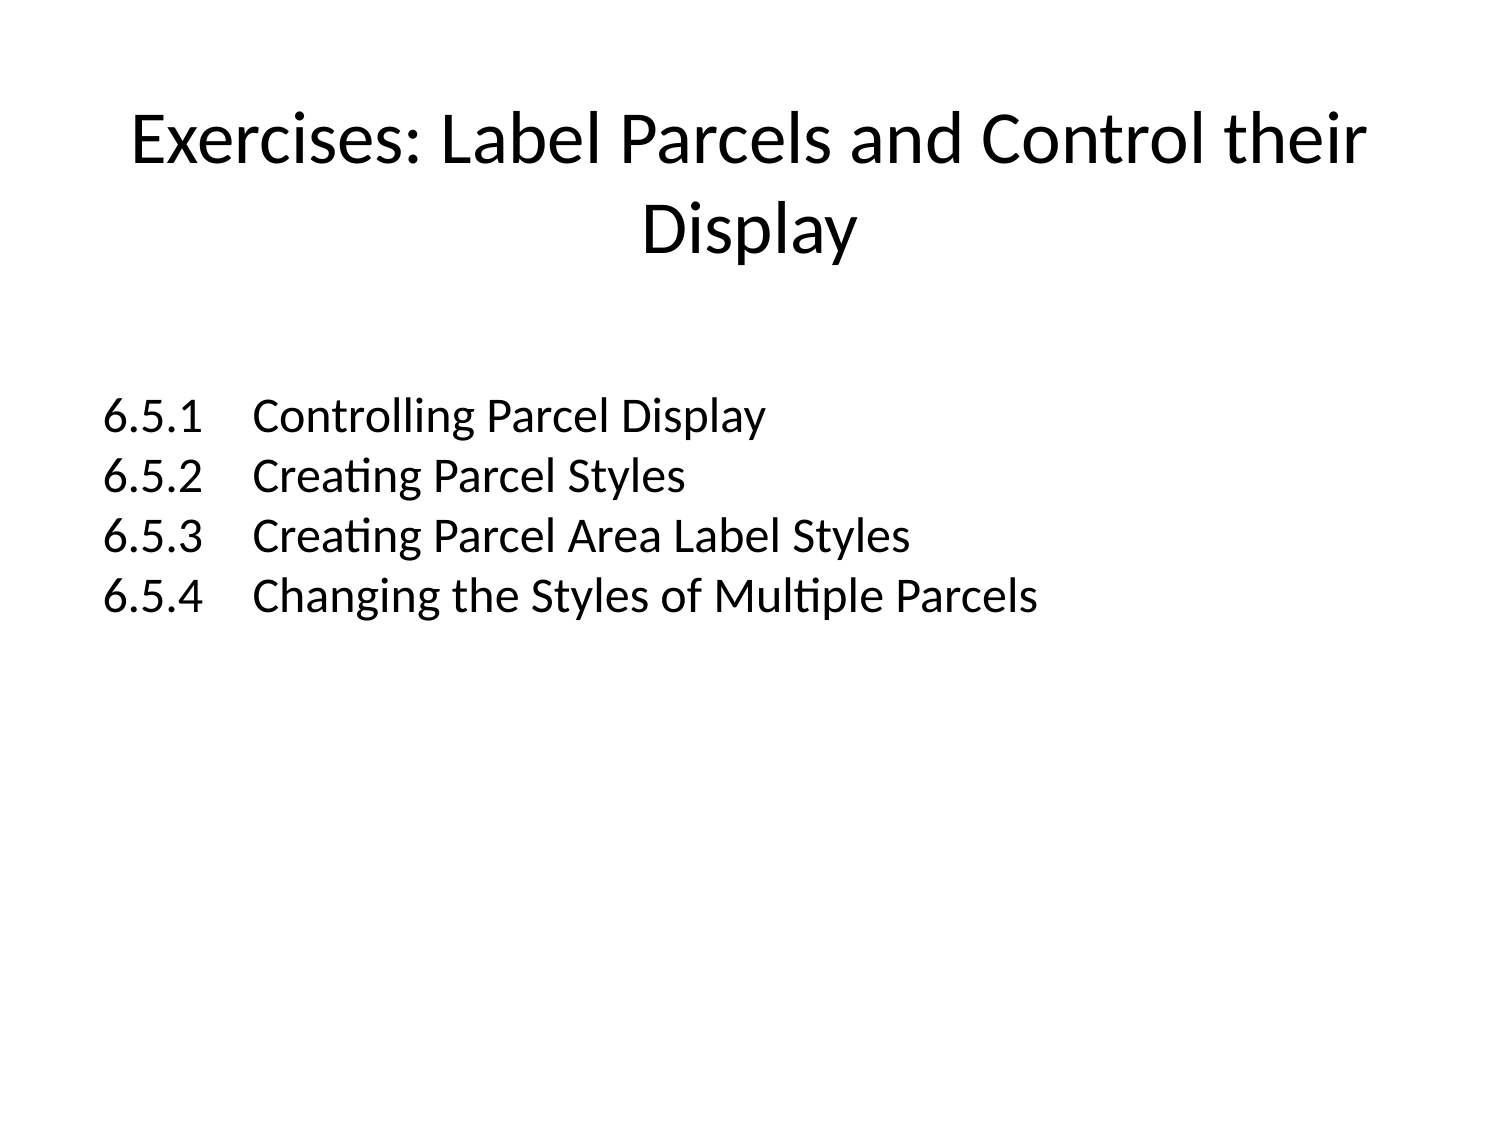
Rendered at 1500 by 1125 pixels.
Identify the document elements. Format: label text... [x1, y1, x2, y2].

title Exercises: Label Parcels and Control their Display [75, 45, 1425, 313]
list 6.5.1 Controlling Parcel Display 6.5.2 Creating Parcel Styles 6.5.3 Creating Parcel Area Label Styles 6.5.4 Changing the Styles of Multiple Parcels [87, 375, 1425, 925]
